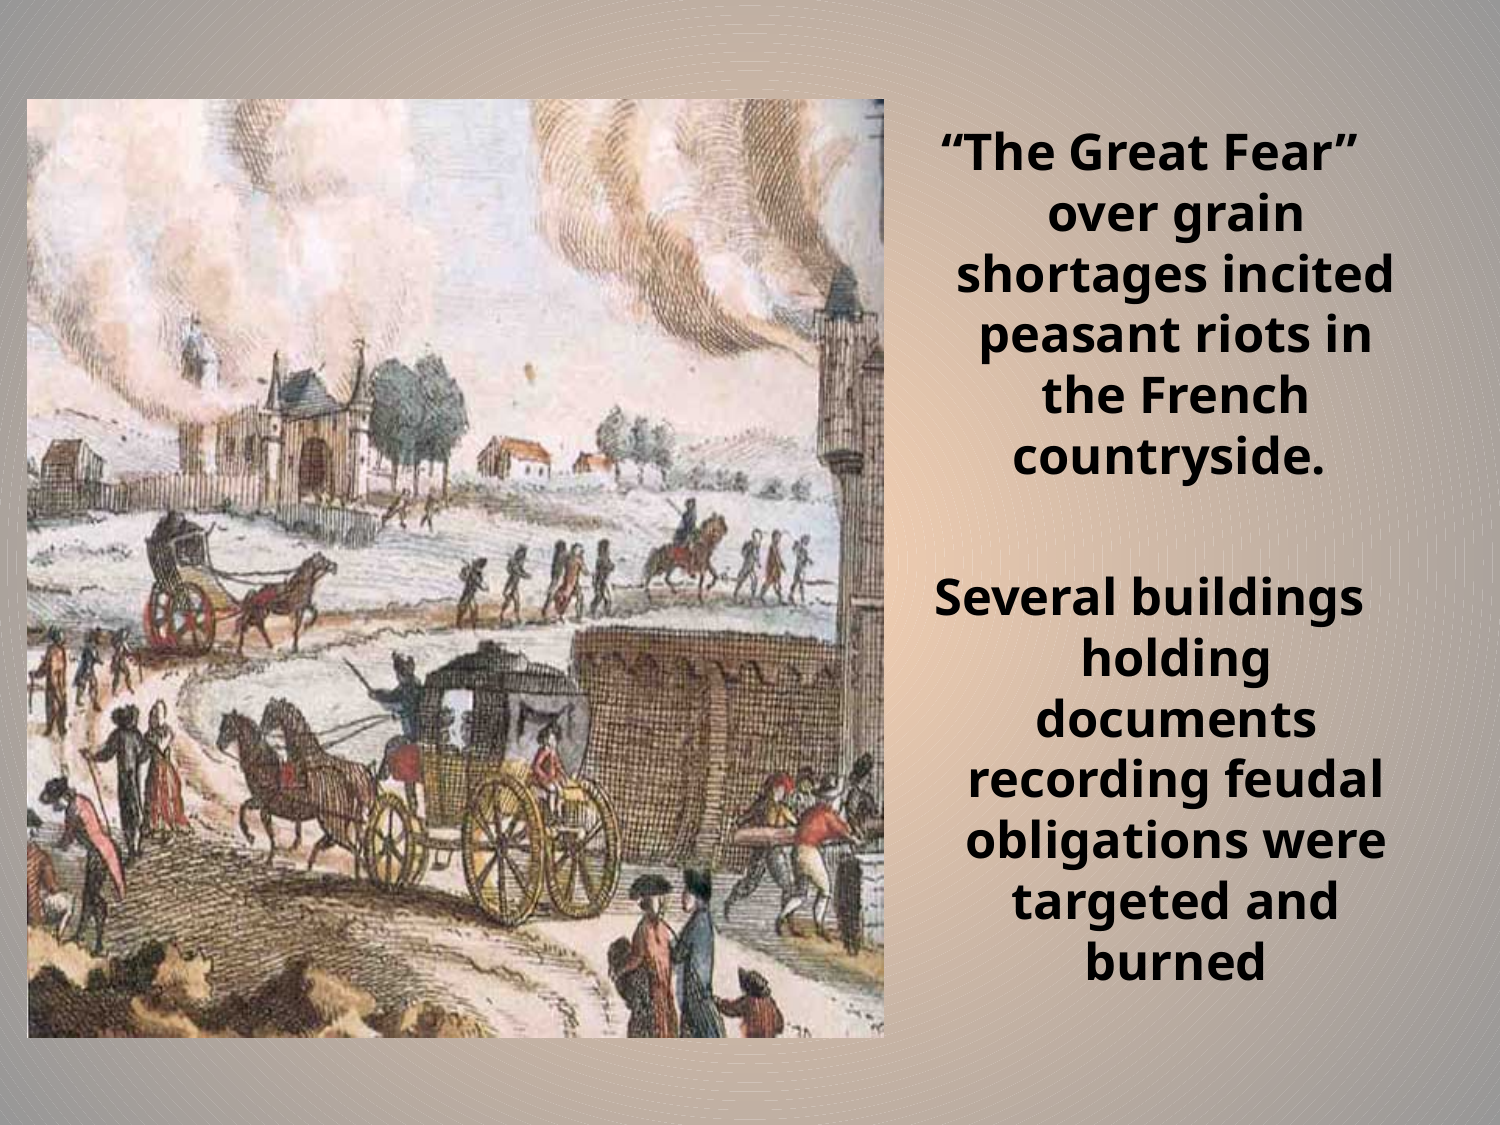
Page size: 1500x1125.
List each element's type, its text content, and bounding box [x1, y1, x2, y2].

list “The Great Fear” over grain shortages incited peasant riots in the French countryside. Several buildings holding documents recording feudal obligations were targeted and burned [888, 112, 1425, 1005]
picture [27, 99, 884, 1038]
